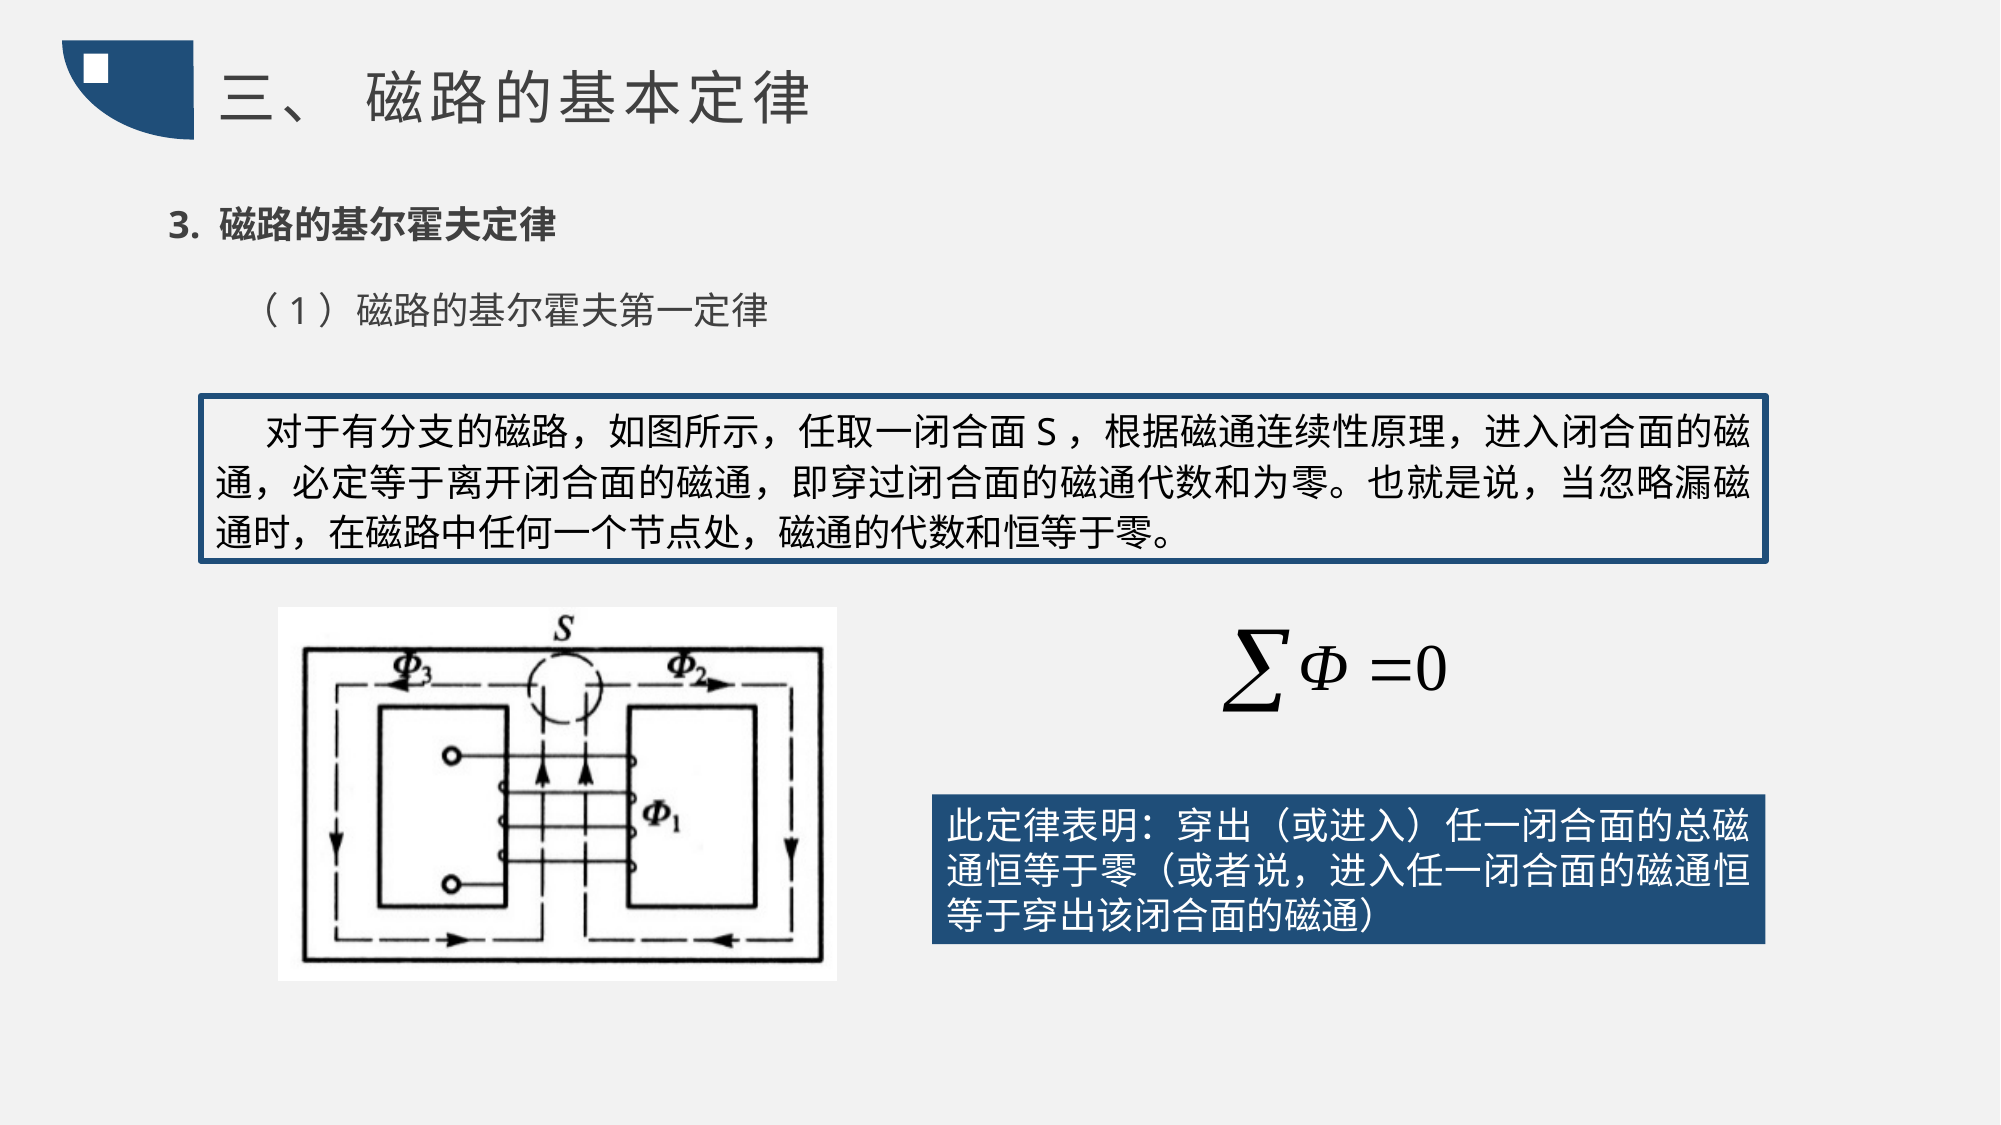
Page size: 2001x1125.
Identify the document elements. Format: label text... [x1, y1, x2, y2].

text_box 对于有分支的磁路，如图所示，任取一闭合面S，根据磁通连续性原理，进入闭合面的磁通，必定等于离开闭合面的磁通，即穿过闭合面的磁通代数和为零。也就是说，当忽略漏磁通时，在磁路中任何一个节点处，磁通的代数和恒等于零。 [200, 396, 1766, 561]
text_box （1）磁路的基尔霍夫第一定律 [227, 257, 799, 340]
text_box 此定律表明：穿出（或进入）任一闭合面的总磁通恒等于零（或者说，进入任一闭合面的磁通恒等于穿出该闭合面的磁通） [932, 794, 1766, 945]
picture [278, 607, 837, 981]
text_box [62, 0, 1058, 140]
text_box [1213, 617, 1461, 730]
text_box 3. 磁路的基尔霍夫定律 [153, 171, 1921, 254]
